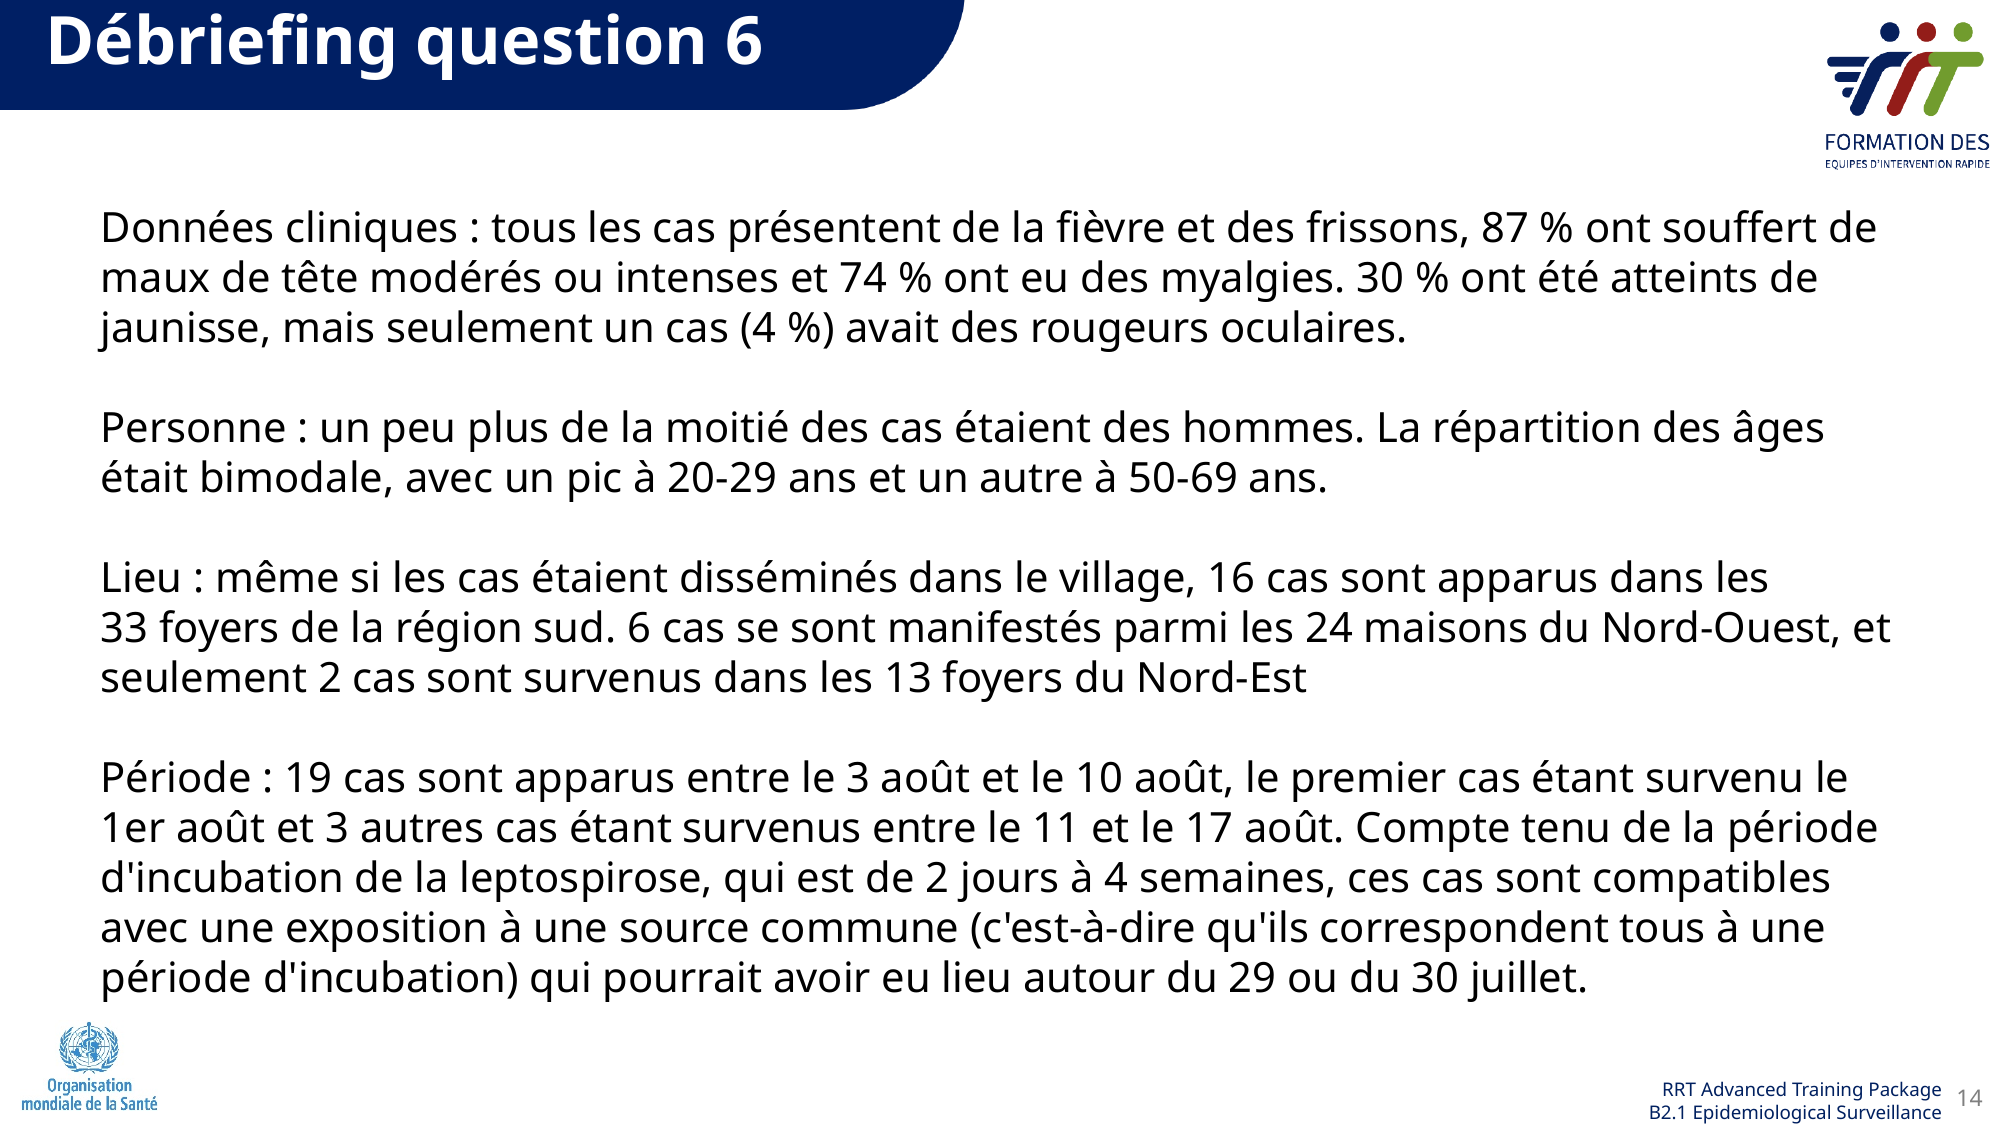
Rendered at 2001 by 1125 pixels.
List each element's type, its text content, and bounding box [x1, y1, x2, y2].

title Débriefing question 6 [37, 0, 813, 107]
picture [20, 1020, 158, 1111]
picture [1825, 21, 1990, 170]
text_box Données cliniques : tous les cas présentent de la fièvre et des frissons, 87 % ont souffert de maux de tête modérés ou intenses et 74 % ont eu des myalgies. 30 % ont été atteints de jaunisse, mais seulement un cas (4 %) avait des rougeurs oculaires. Personne : un peu plus de la moitié des cas étaient des hommes. La répartition des âges était bimodale, avec un pic à 20-29 ans et un autre à 50-69 ans. Lieu : même si les cas étaient disséminés dans le village, 16 cas sont apparus dans les 33 foyers de la région sud. 6 cas se sont manifestés parmi les 24 maisons du Nord-Ouest, et seulement 2 cas sont survenus dans les 13 foyers du Nord-Est Période : 19 cas sont apparus entre le 3 août et le 10 août, le premier cas étant survenu le 1er août et 3 autres cas étant survenus entre le 11 et le 17 août. Compte tenu de la période d'incubation de la leptospirose, qui est de 2 jours à 4 semaines, ces cas sont compatibles avec une exposition à une source commune (c'est-à-dire qu'ils correspondent tous à une période d'incubation) qui pourrait avoir eu lieu autour du 29 ou du 30 juillet. [85, 193, 1914, 1009]
picture [0, 0, 965, 110]
